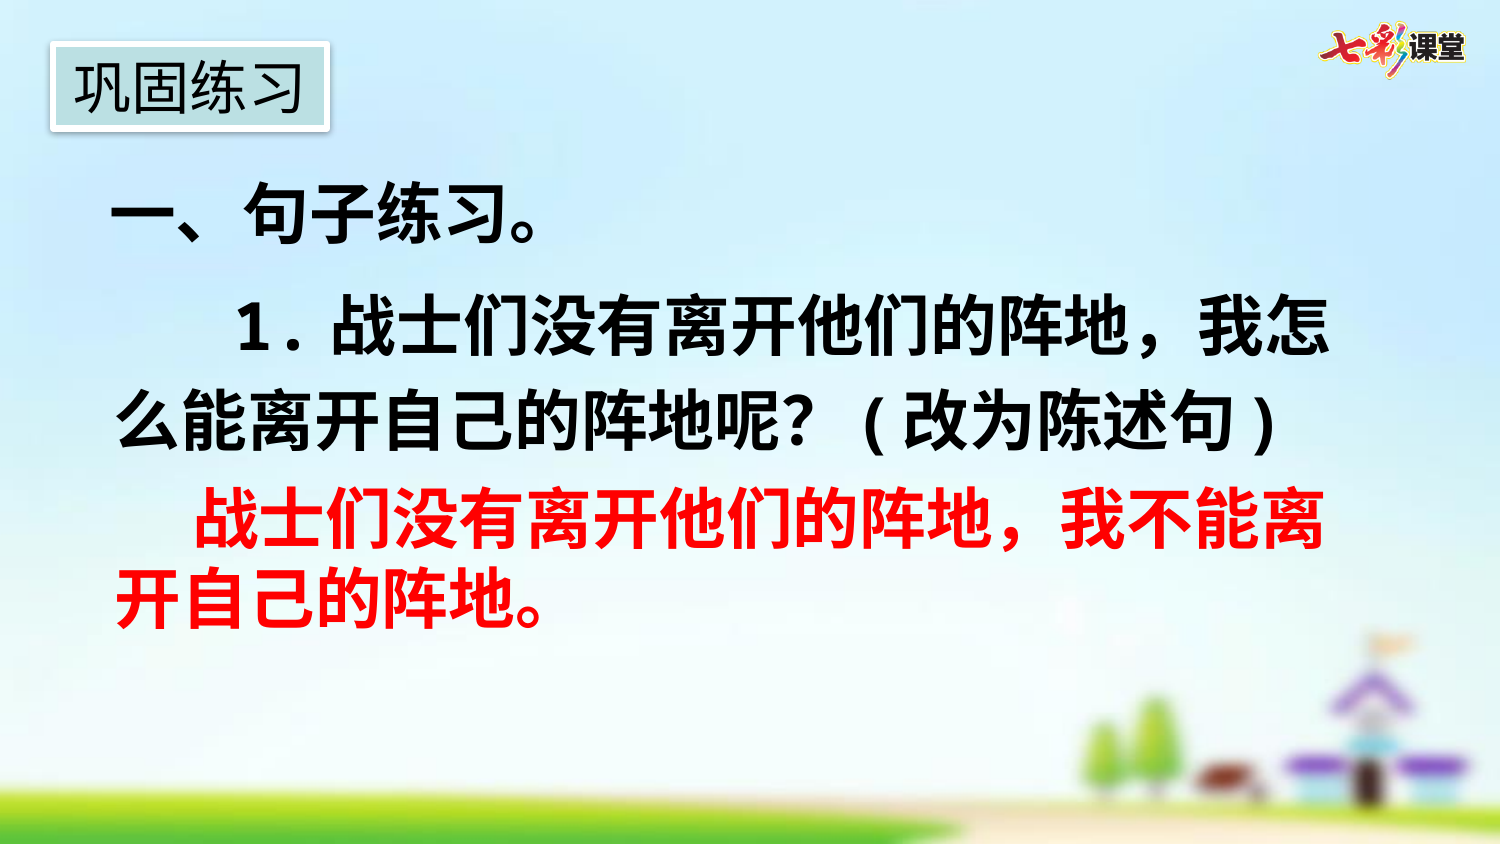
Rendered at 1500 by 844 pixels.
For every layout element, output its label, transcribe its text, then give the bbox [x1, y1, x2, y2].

text_box 一、句子练习。 [94, 164, 1388, 260]
text_box 战士们没有离开他们的阵地，我不能离开自己的阵地。 [100, 469, 1353, 645]
text_box 巩固练习 [50, 41, 330, 132]
text_box 1.战士们没有离开他们的阵地，我怎么能离开自己的阵地呢？(改为陈述句) [99, 260, 1412, 467]
picture [0, 0, 1500, 844]
